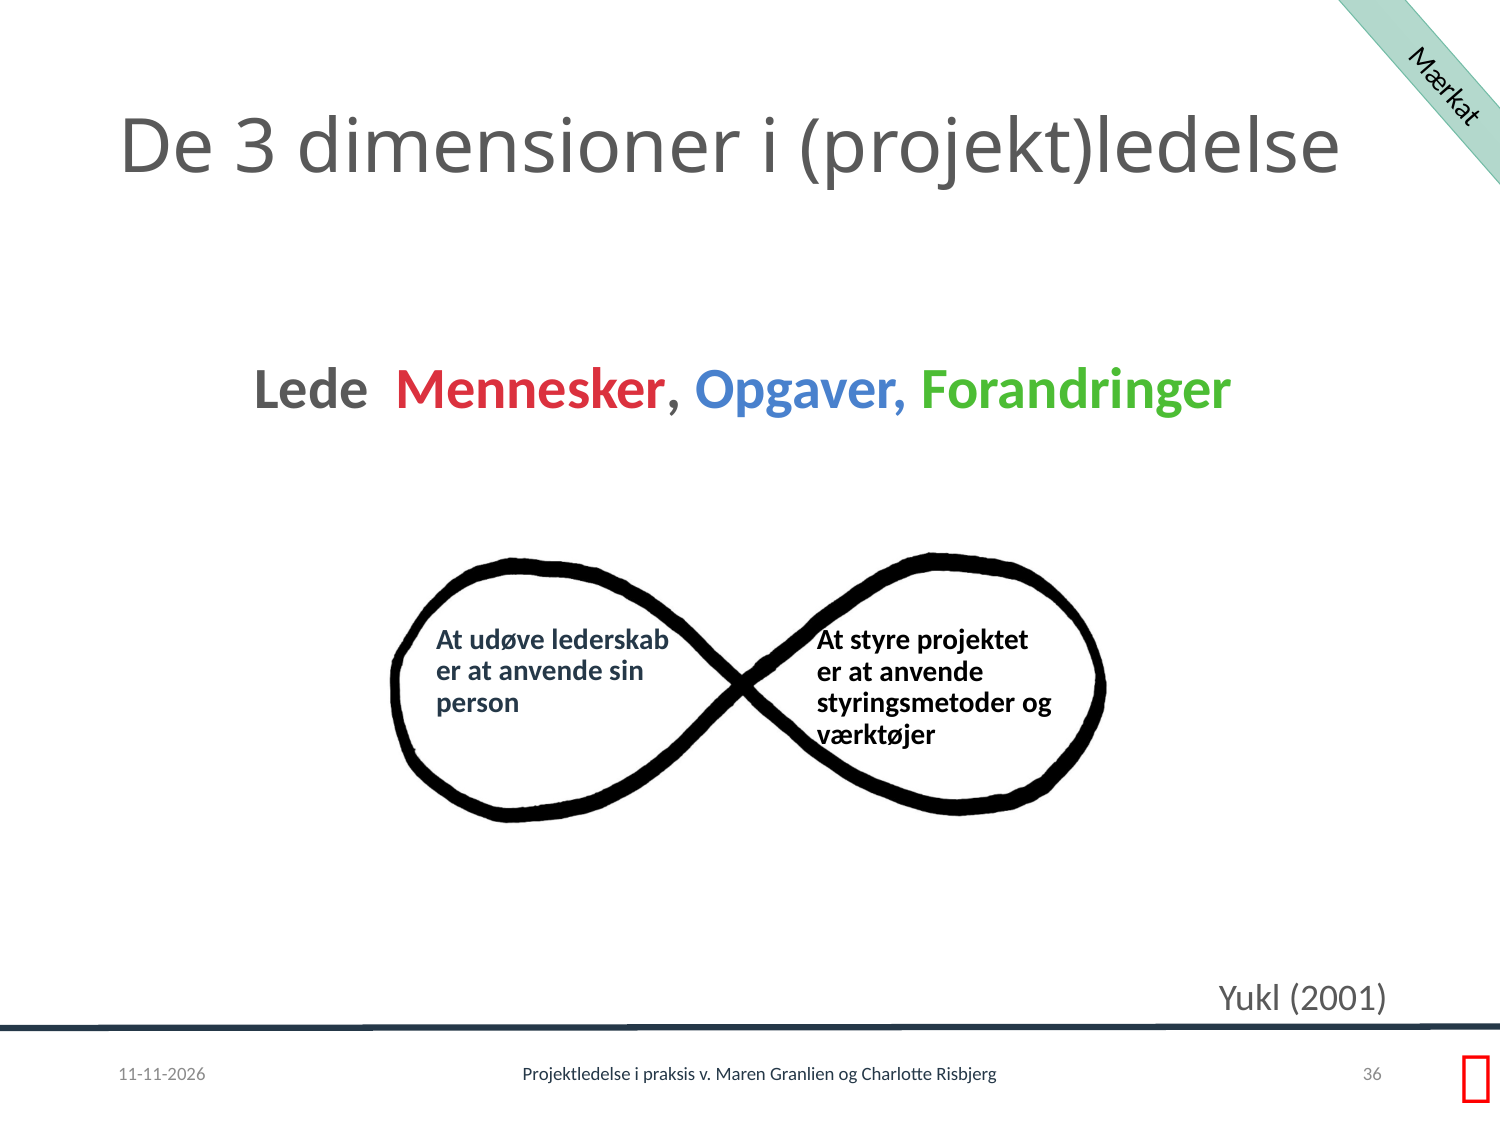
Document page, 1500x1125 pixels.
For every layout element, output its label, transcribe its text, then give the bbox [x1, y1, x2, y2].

footer Projektledelse i praksis v. Maren Granlien og Charlotte Risbjerg [265, 1042, 1254, 1103]
text_box At styre projektet er at anvende styringsmetoder og værktøjer [917, 616, 1074, 799]
text_box Mærkat [1338, 0, 1500, 185]
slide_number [103, 1042, 252, 1103]
text_box  [1441, 1029, 1500, 1124]
text_box At udøve lederskab er at anvende sin person [421, 616, 589, 799]
text_box Yukl (2001) [1204, 965, 1403, 1025]
picture [373, 321, 1136, 1087]
slide_number 36 [1281, 1042, 1397, 1103]
list Lede Mennesker, Opgaver, Forandringer [103, 266, 1397, 995]
title De 3 dimensioner i (projekt)ledelse [103, 39, 1397, 257]
